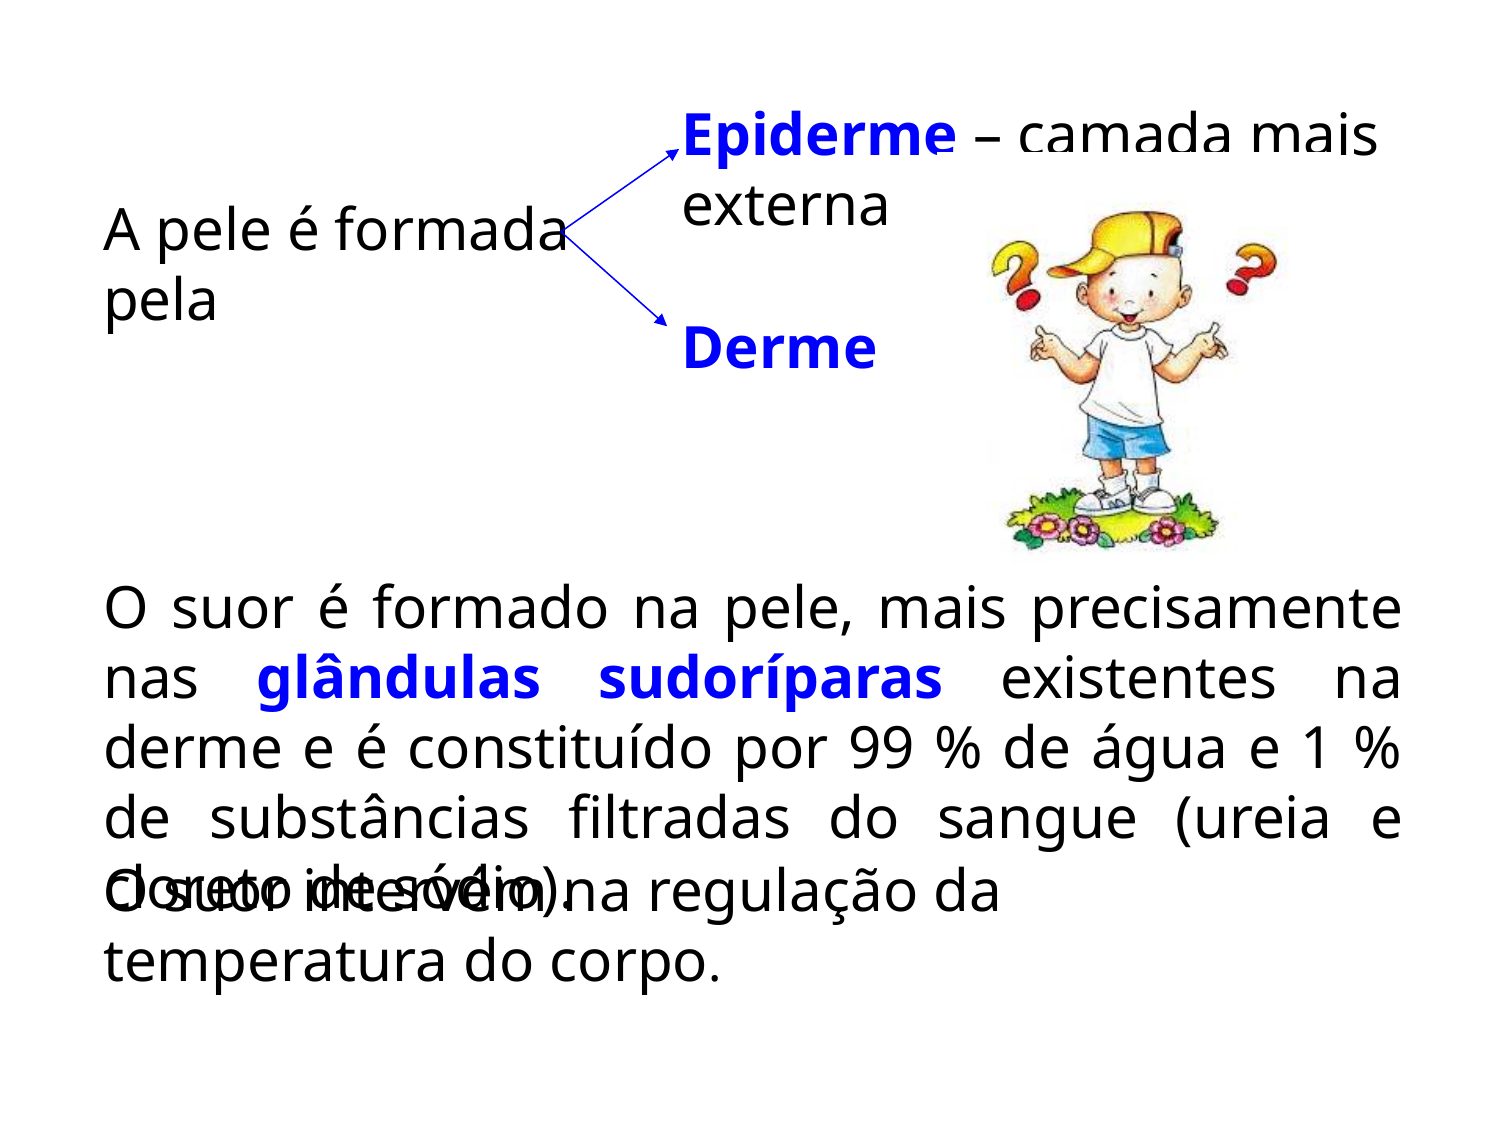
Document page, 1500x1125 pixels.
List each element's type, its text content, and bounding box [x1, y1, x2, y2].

text_box [561, 148, 680, 232]
text_box A pele é formada pela [88, 184, 644, 340]
text_box [560, 231, 668, 327]
text_box Epiderme – camada mais externa [667, 90, 1435, 245]
picture [937, 152, 1332, 569]
text_box O suor é formado na pele, mais precisamente nas glândulas sudoríparas existentes na derme e é constituído por 99 % de água e 1 % de substâncias filtradas do sangue (ureia e cloreto de sódio). [88, 562, 1418, 928]
text_box O suor intervém na regulação da temperatura do corpo. [88, 846, 1282, 1001]
text_box Derme [667, 302, 932, 388]
